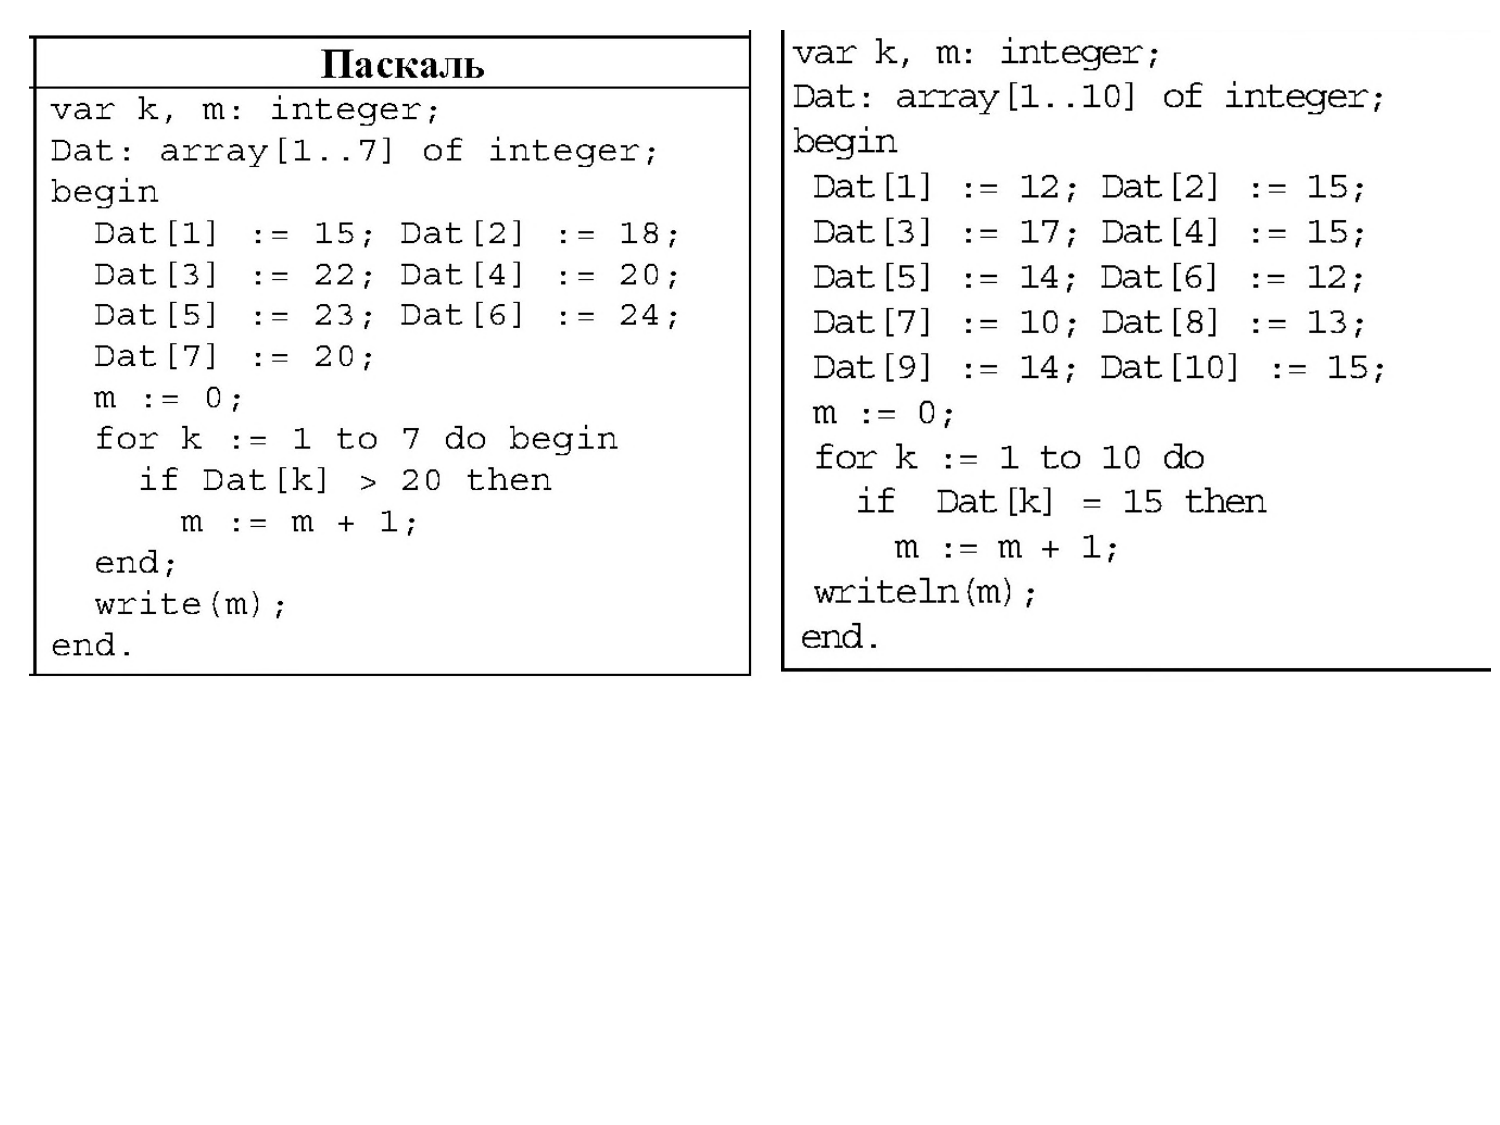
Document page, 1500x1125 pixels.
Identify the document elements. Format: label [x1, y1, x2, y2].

picture [29, 30, 763, 688]
picture [781, 30, 1491, 686]
